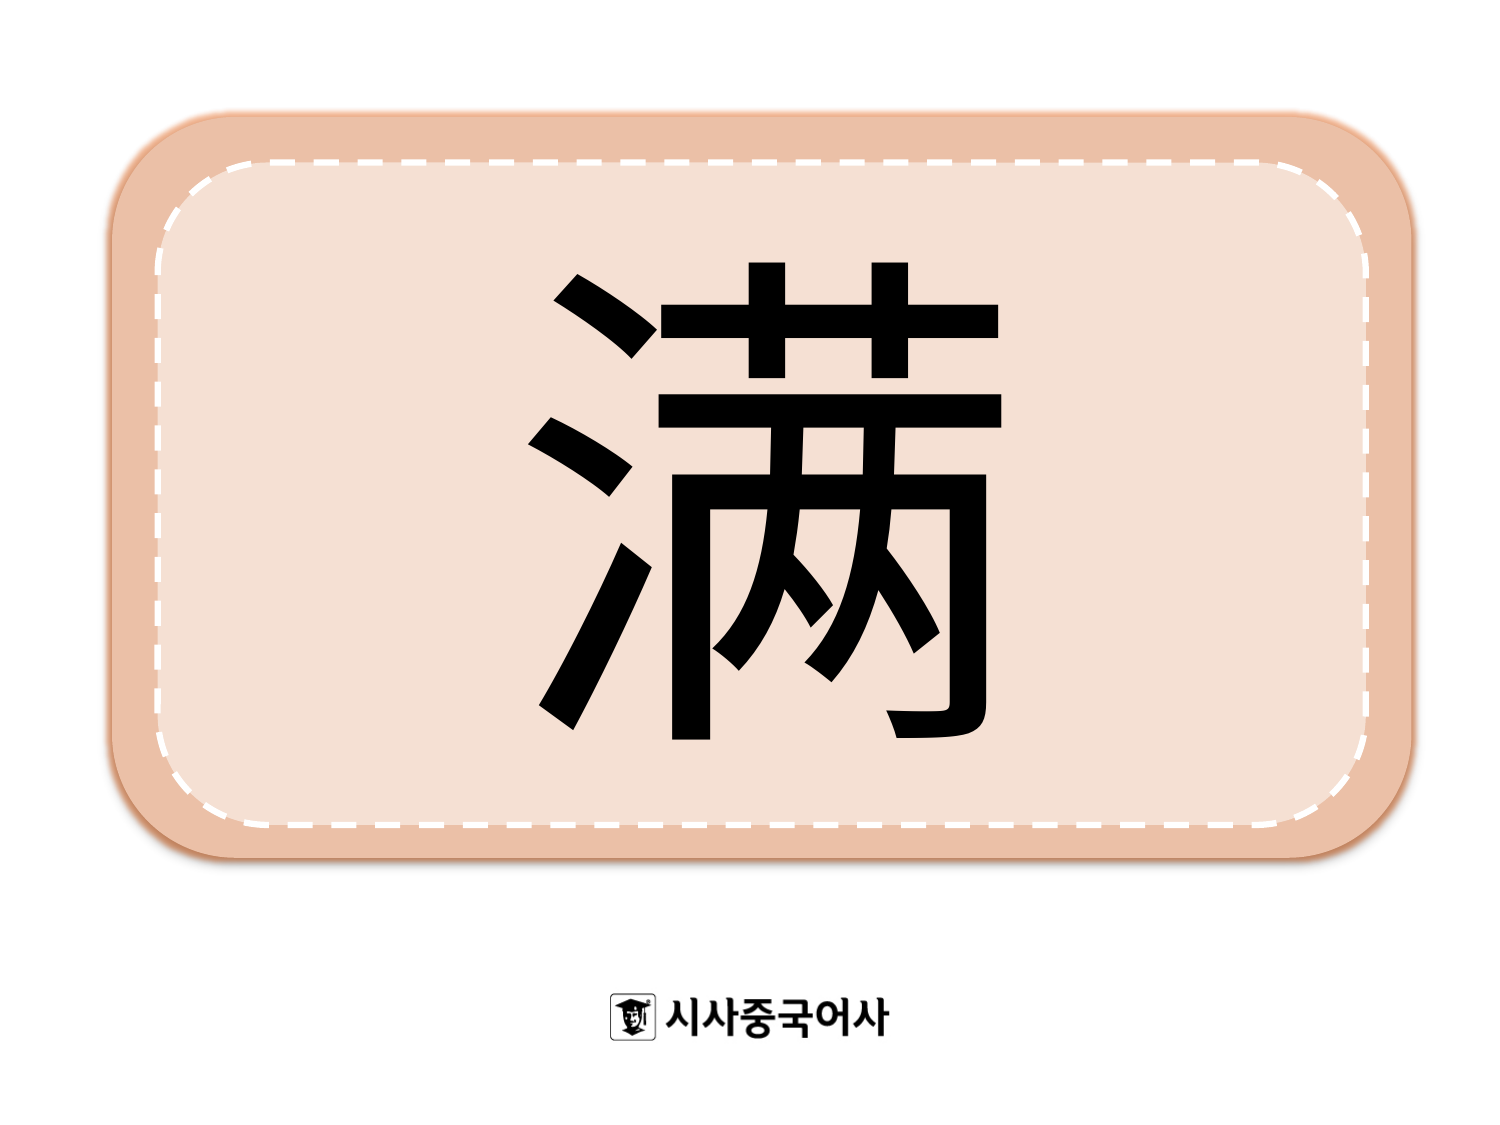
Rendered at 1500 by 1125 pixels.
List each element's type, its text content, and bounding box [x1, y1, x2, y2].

picture [602, 987, 898, 1047]
text_box 满 [162, 160, 1371, 824]
